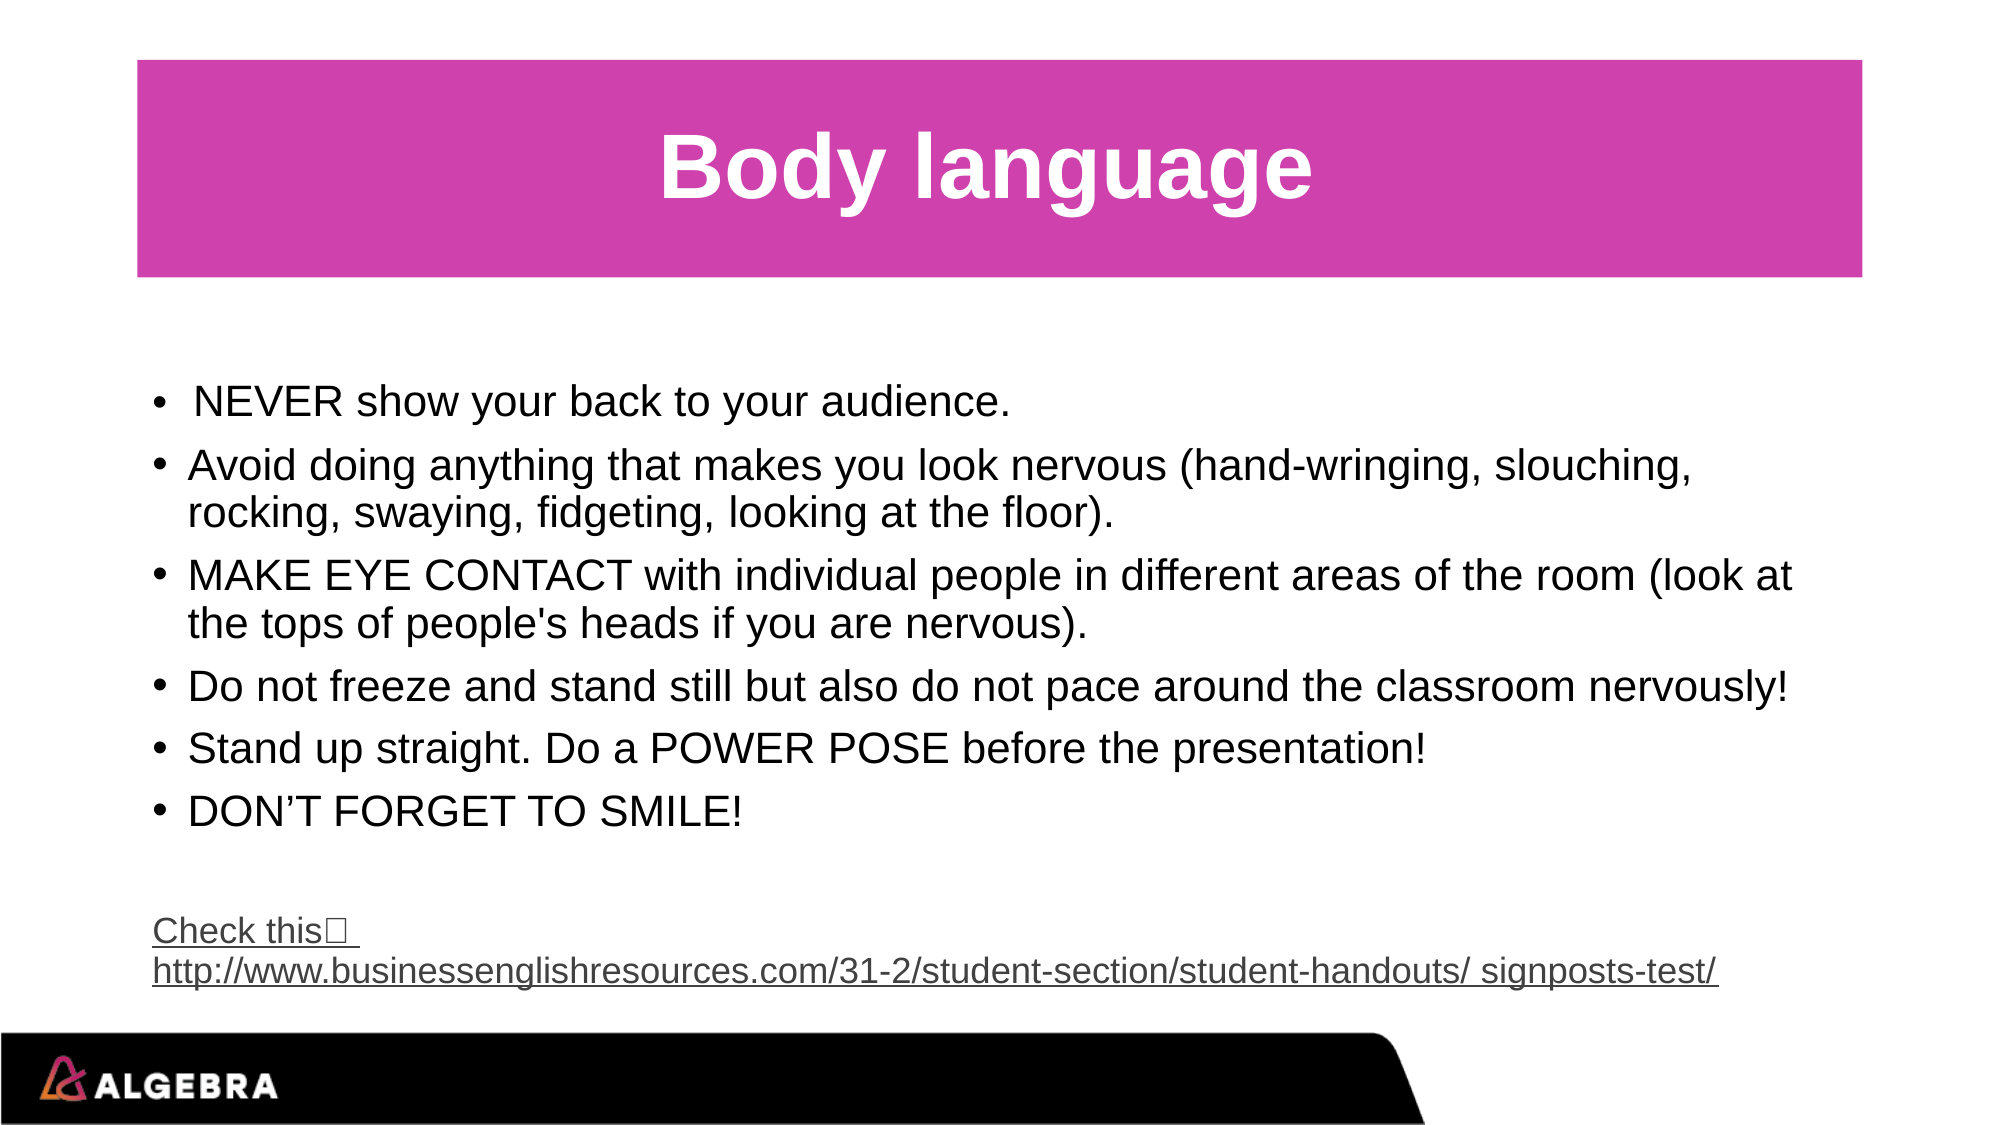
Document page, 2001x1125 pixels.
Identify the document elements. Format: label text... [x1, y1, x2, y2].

list • NEVER show your back to your audience. Avoid doing anything that makes you look nervous (hand-wringing, slouching, rocking, swaying, fidgeting, looking at the floor). MAKE EYE CONTACT with individual people in different areas of the room (look at the tops of people's heads if you are nervous). Do not freeze and stand still but also do not pace around the classroom nervously! Stand up straight. Do a POWER POSE before the presentation! DON’T FORGET TO SMILE! Check this http://www.businessenglishresources.com/31-2/student-section/student-handouts/ signposts-test/ [137, 299, 1863, 1014]
title Body language [137, 59, 1863, 278]
picture [0, 1032, 1425, 1125]
